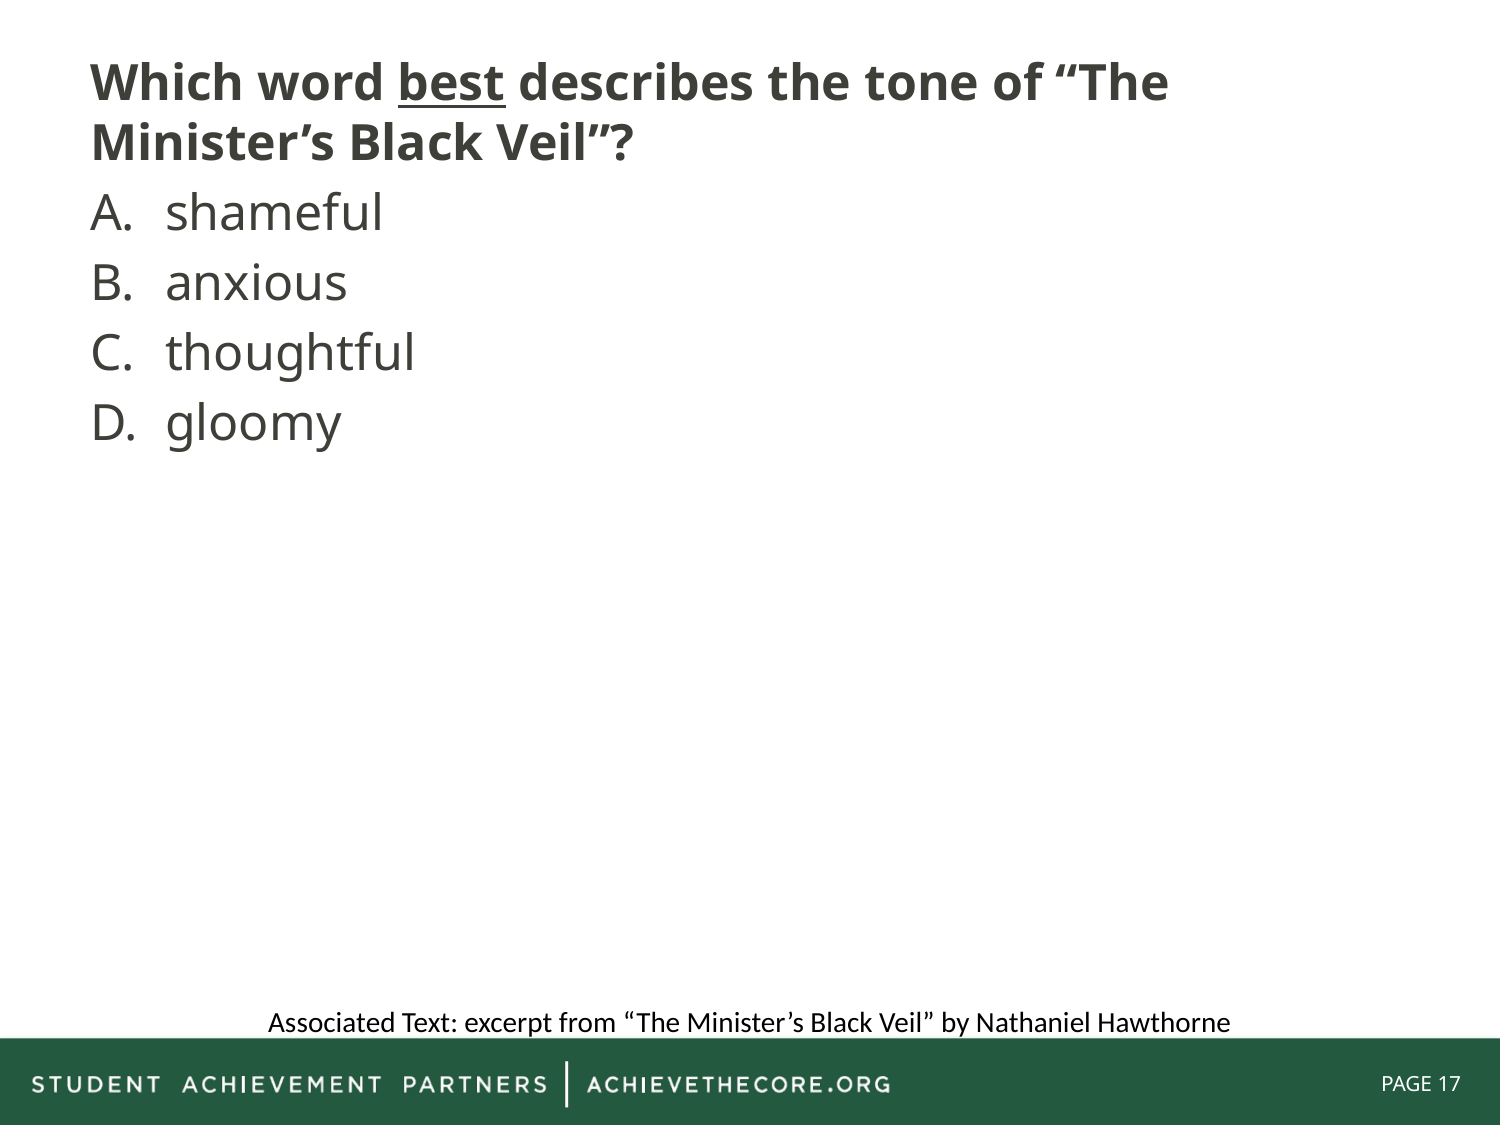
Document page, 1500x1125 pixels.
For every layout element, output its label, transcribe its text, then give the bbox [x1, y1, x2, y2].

text_box Associated Text: excerpt from “The Minister’s Black Veil” by Nathaniel Hawthorne [74, 995, 1425, 1046]
list Which word best describes the tone of “The Minister’s Black Veil”? shameful anxious thoughtful gloomy [75, 43, 1425, 712]
